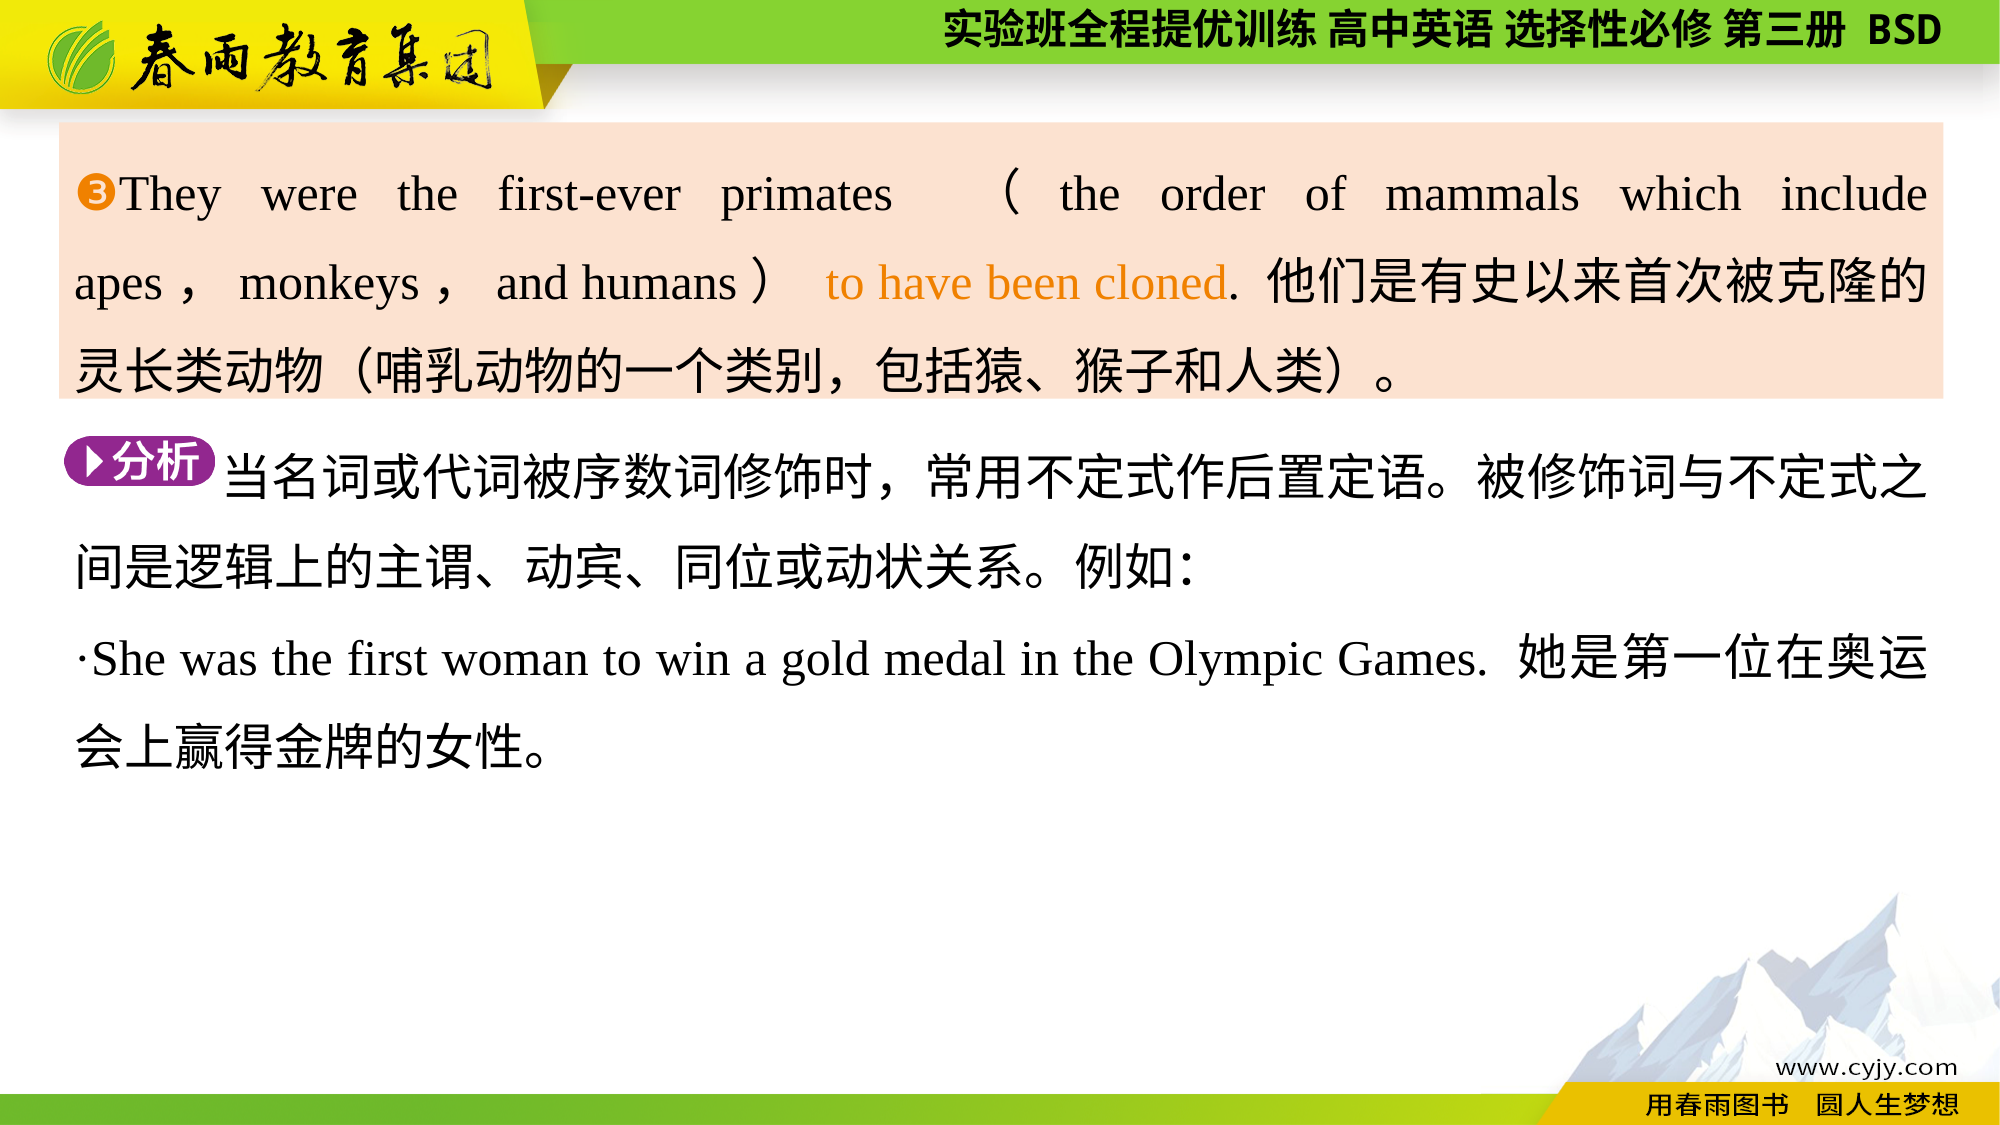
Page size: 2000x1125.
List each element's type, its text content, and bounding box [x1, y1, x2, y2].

text_box 当名词或代词被序数词修饰时，常用不定式作后置定语。被修饰词与不定式之间是逻辑上的主谓、动宾、同位或动状关系。例如： ·She was the first woman to win a gold medal in the Olympic Games. 她是第一位在奥运会上赢得金牌的女性。 [59, 407, 1944, 783]
list ❸They were the first-ever primates （the order of mammals which include apes，monkeys，and humans） to have been cloned. 他们是有史以来首次被克隆的灵长类动物（哺乳动物的一个类别，包括猿、猴子和人类）。 [59, 122, 1944, 399]
picture [0, 0, 2000, 1125]
